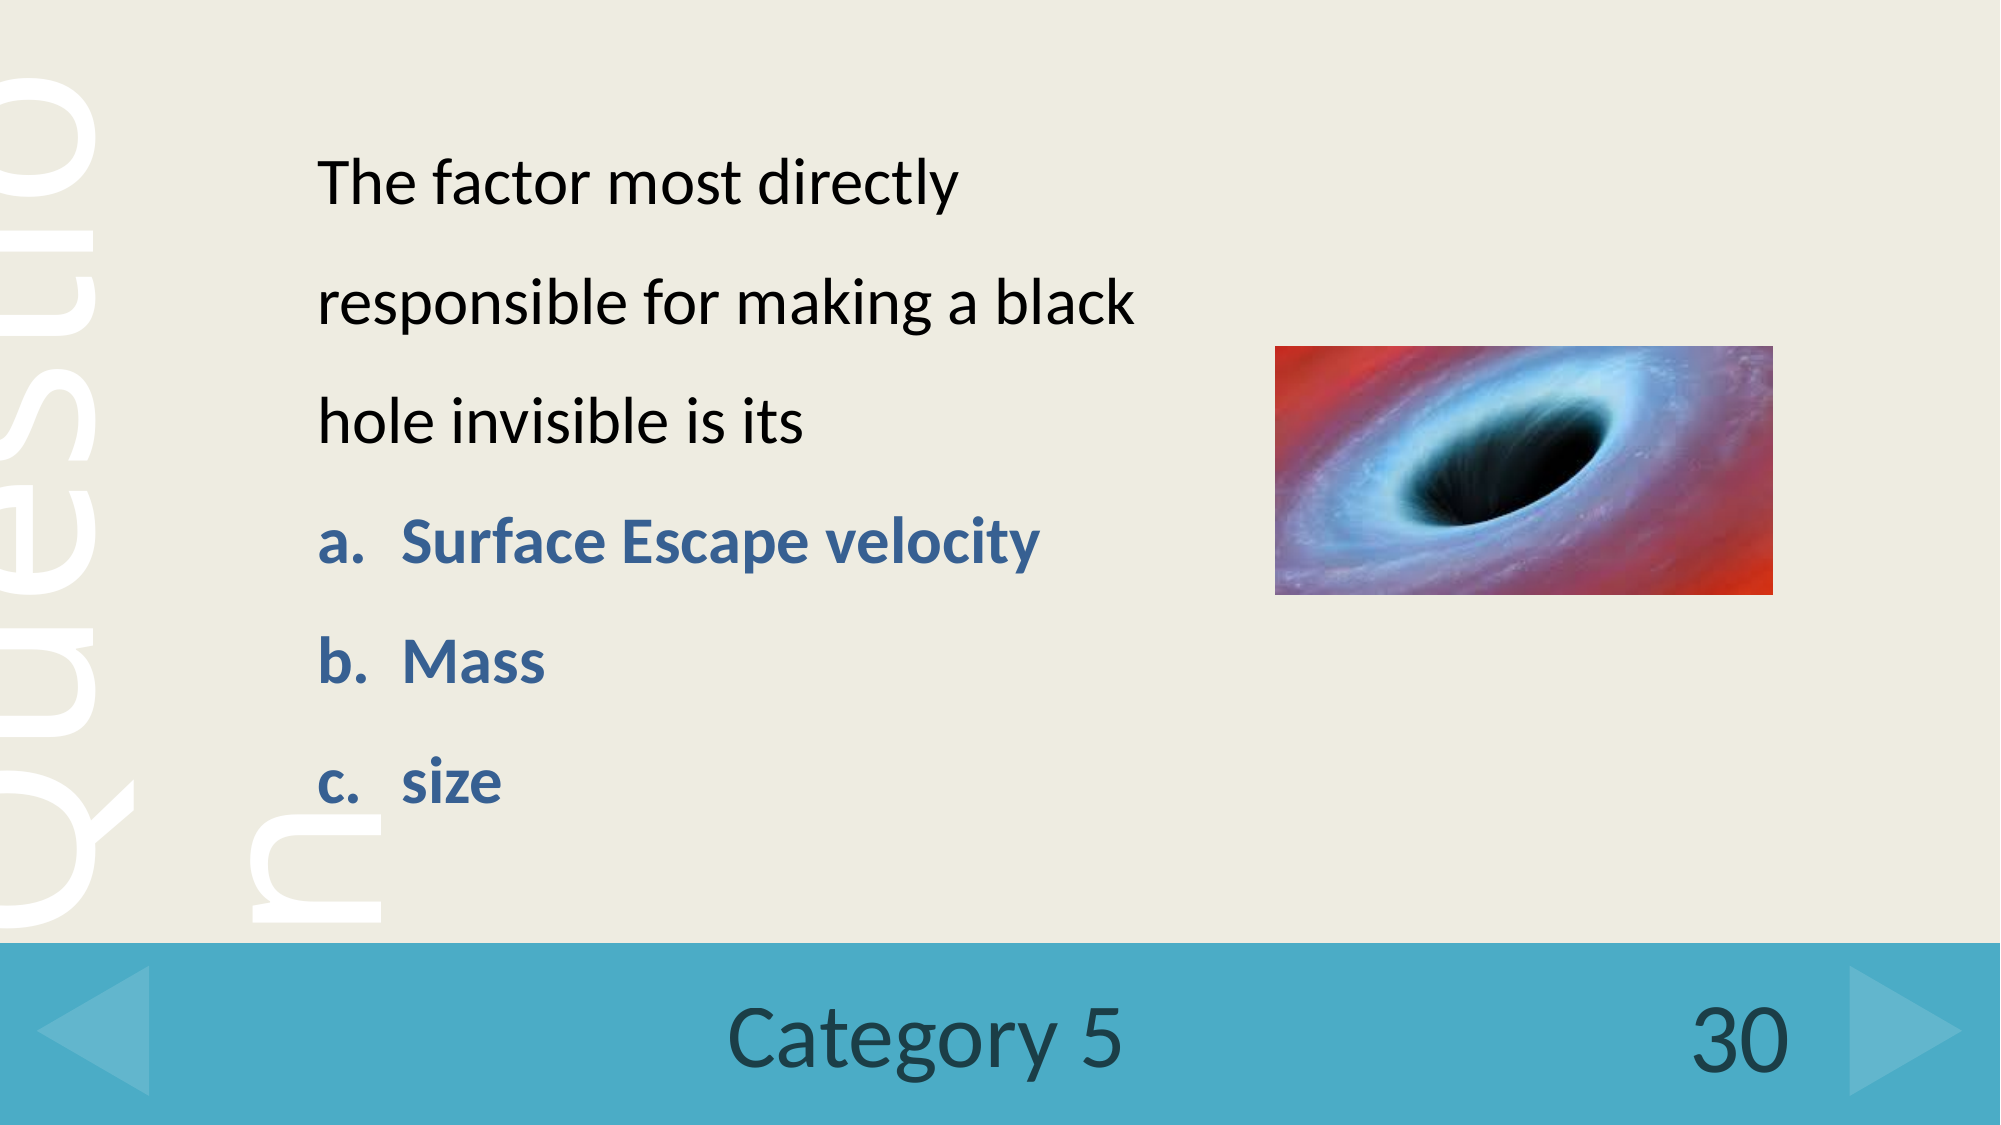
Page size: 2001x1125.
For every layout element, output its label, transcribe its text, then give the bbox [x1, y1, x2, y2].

picture [1275, 346, 1773, 596]
title Category 5 [26, 937, 1827, 1125]
list The factor most directly responsible for making a black hole invisible is its Surface Escape velocity Mass size [302, 161, 1239, 874]
